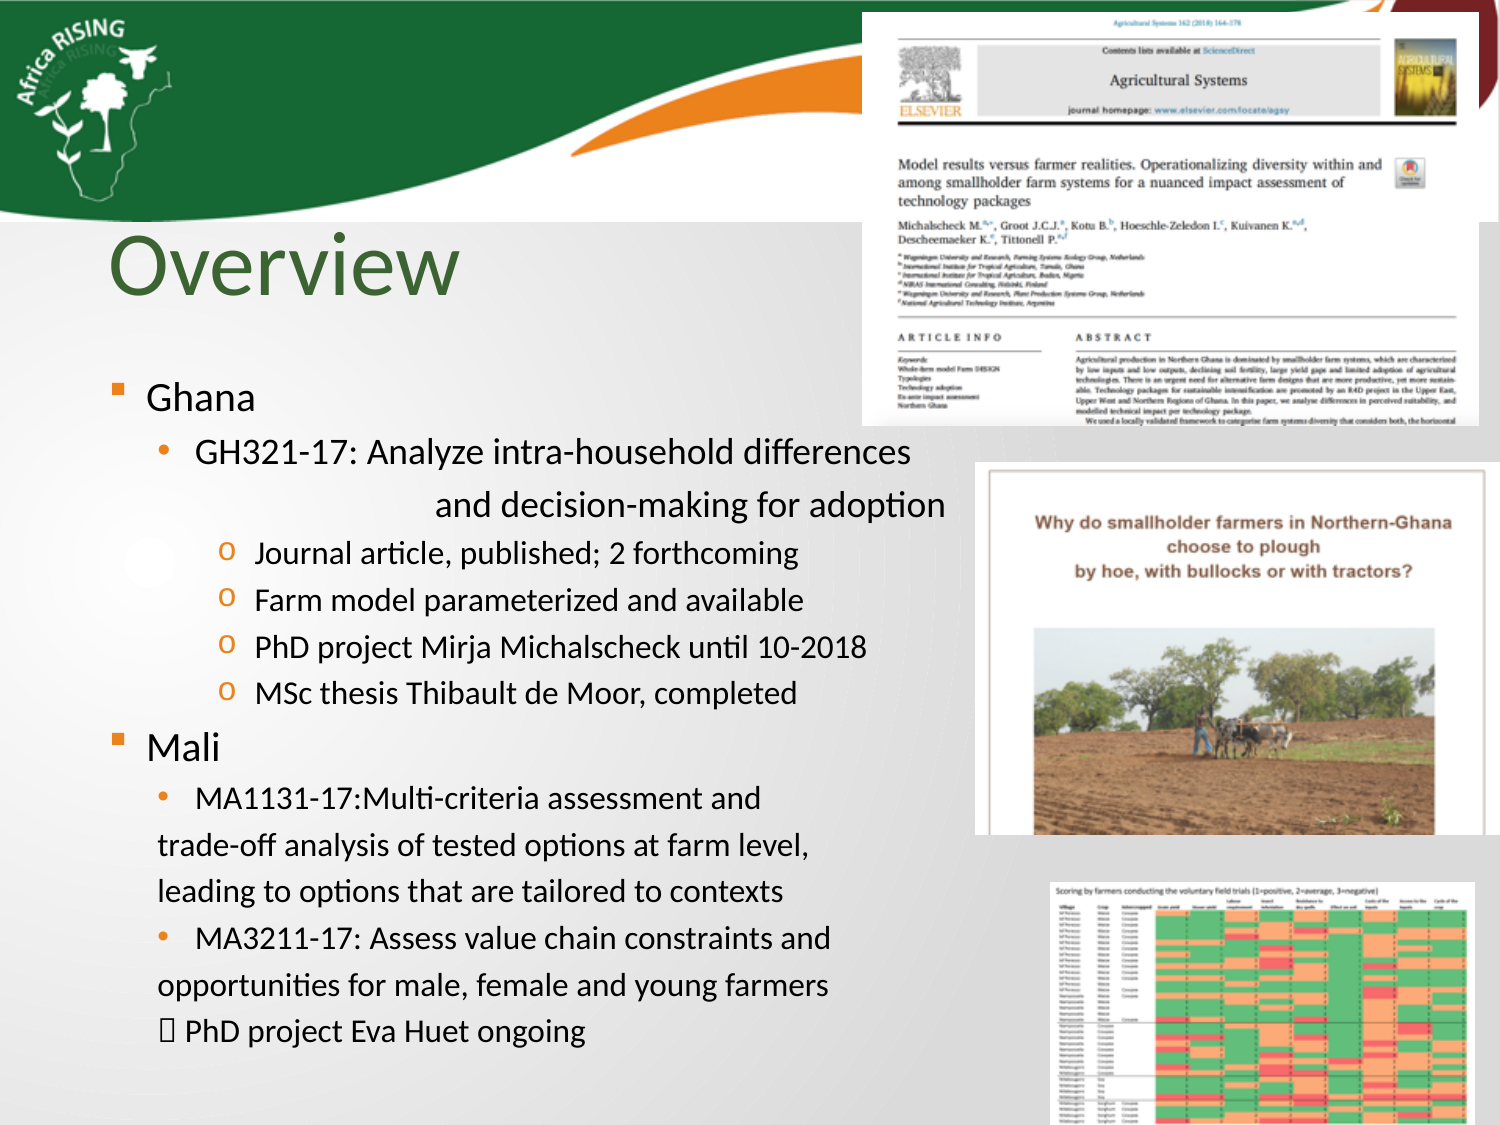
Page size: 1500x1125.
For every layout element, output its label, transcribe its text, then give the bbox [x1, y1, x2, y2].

list Overview [75, 196, 859, 384]
picture [974, 461, 1500, 836]
picture [0, 0, 1499, 426]
list Ghana GH321-17: Analyze intra-household differences and decision-making for adoption Journal article, published; 2 forthcoming Farm model parameterized and available PhD project Mirja Michalscheck until 10-2018 MSc thesis Thibault de Moor, completed Mali MA1131-17:Multi-criteria assessment and trade-off analysis of tested options at farm level, leading to options that are tailored to contexts MA3211-17: Assess value chain constraints and opportunities for male, female and young farmers  PhD project Eva Huet ongoing [75, 384, 1412, 1083]
picture [1049, 881, 1476, 1125]
